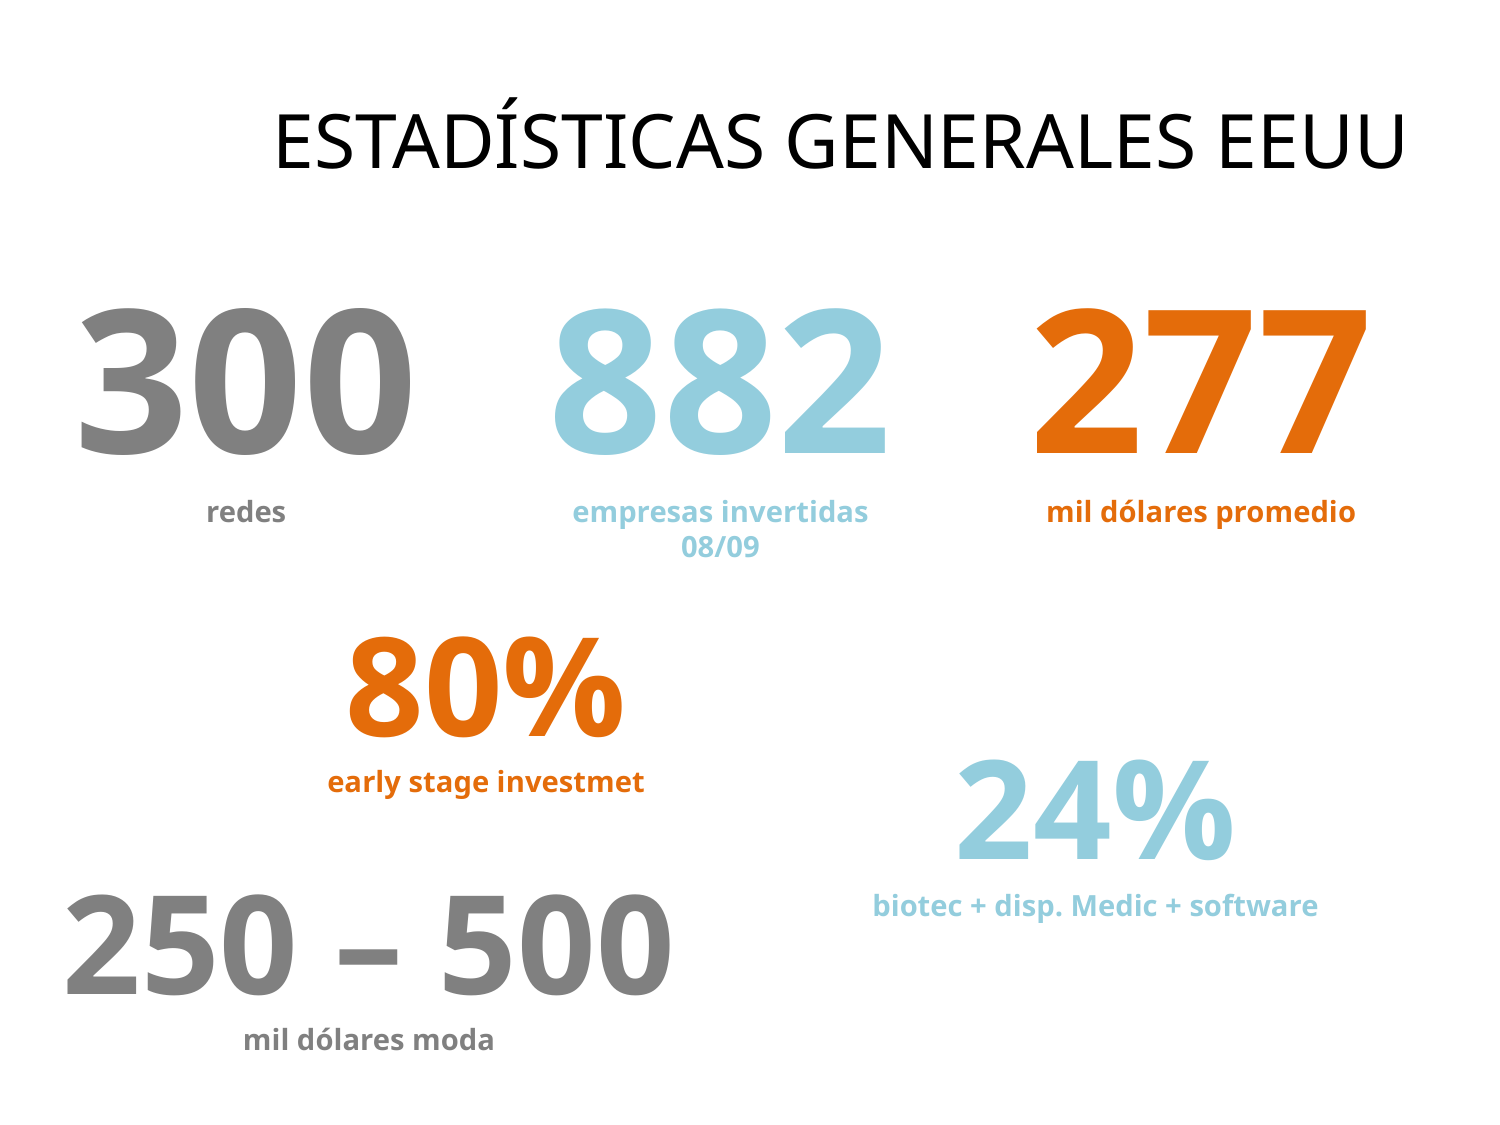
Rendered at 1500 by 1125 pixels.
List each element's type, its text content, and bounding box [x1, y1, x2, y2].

text_box 80% early stage investmet [222, 591, 750, 807]
text_box 300 redes [46, 246, 446, 536]
text_box 250 – 500 mil dólares moda [46, 849, 692, 1064]
text_box 277 mil dólares promedio [984, 246, 1418, 536]
title ESTADÍSTICAS GENERALES EEUU [75, 45, 1425, 233]
text_box 24% biotec + disp. Medic + software [785, 714, 1407, 930]
text_box 882 empresas invertidas 08/09 [527, 246, 914, 571]
